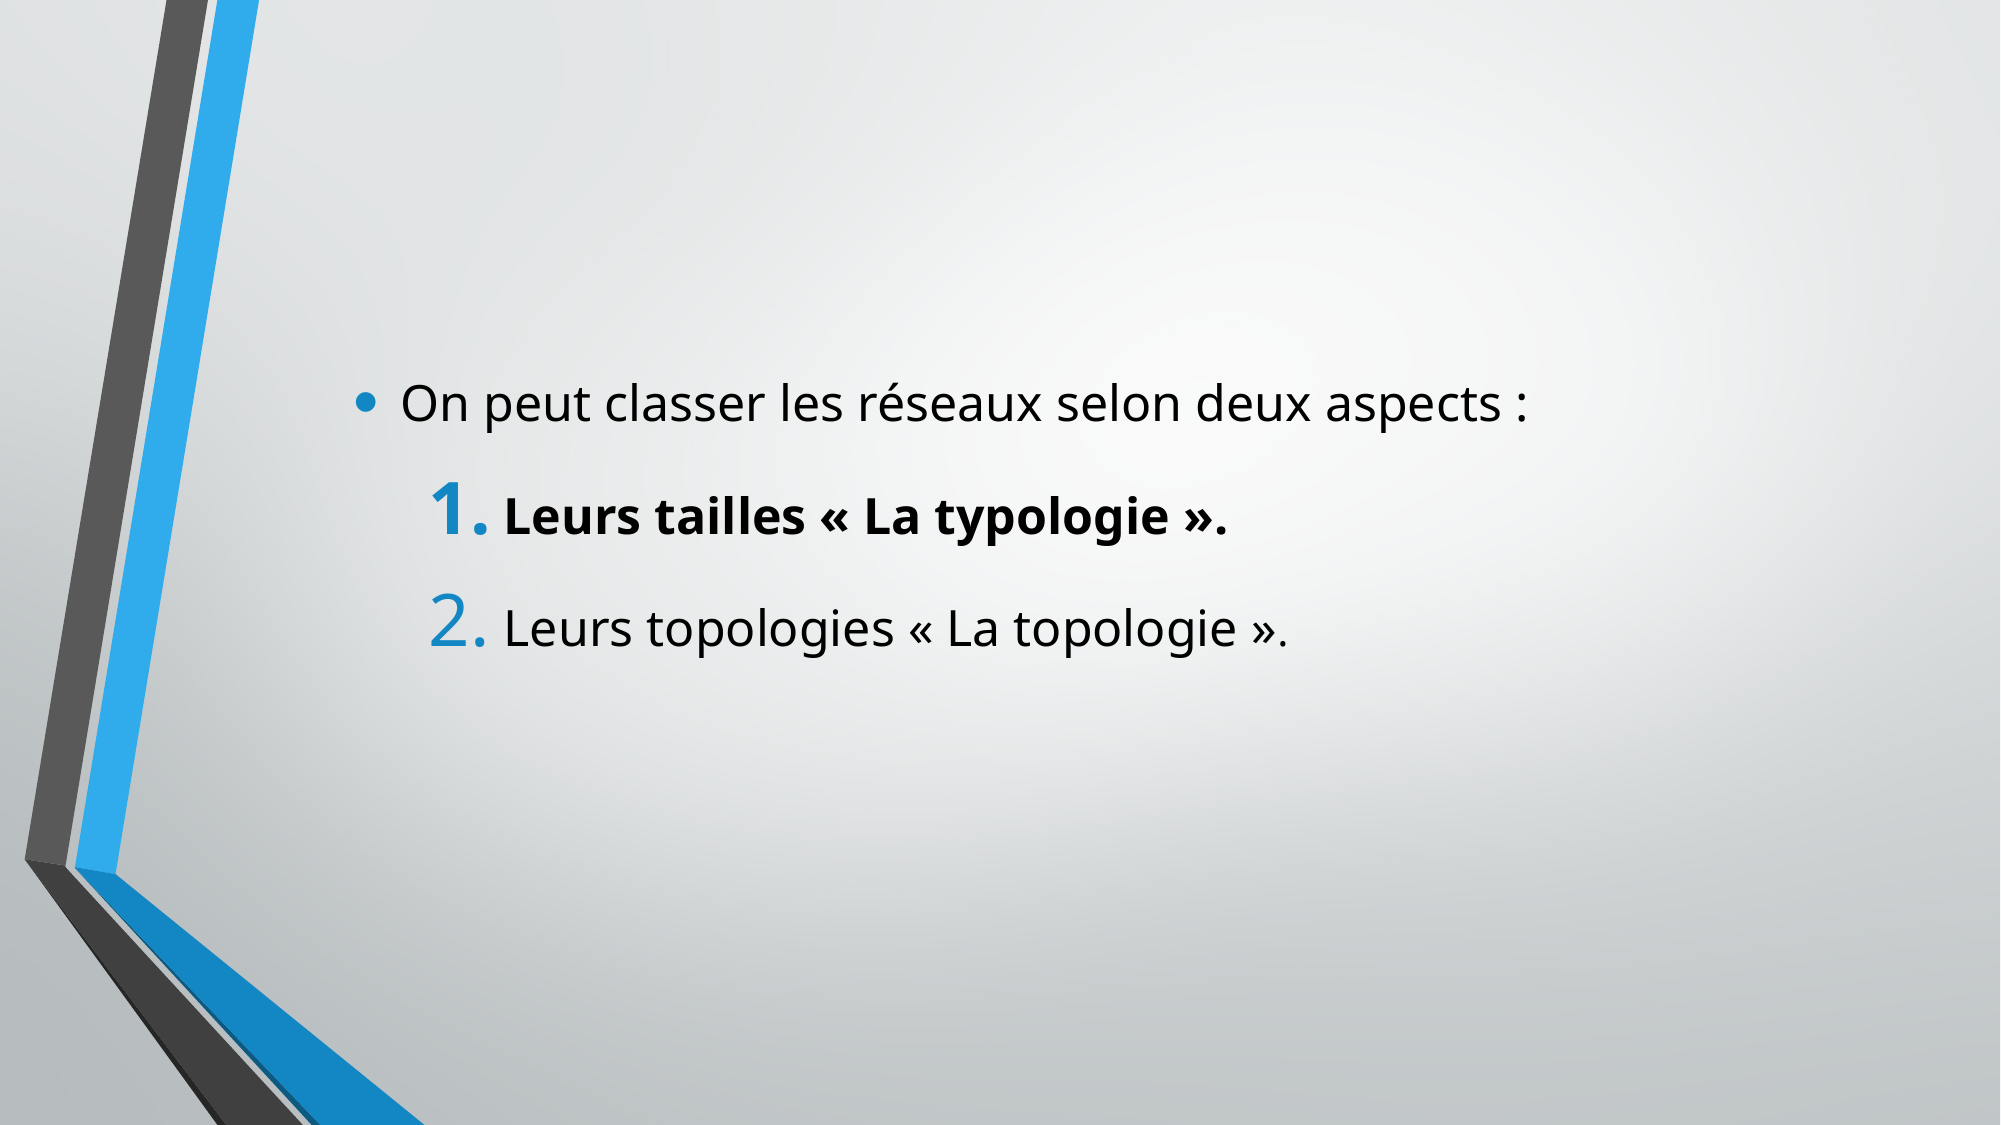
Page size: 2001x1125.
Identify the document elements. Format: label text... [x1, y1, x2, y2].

list On peut classer les réseaux selon deux aspects : Leurs tailles « La typologie ». Leurs topologies « La topologie ». [338, 299, 1983, 812]
